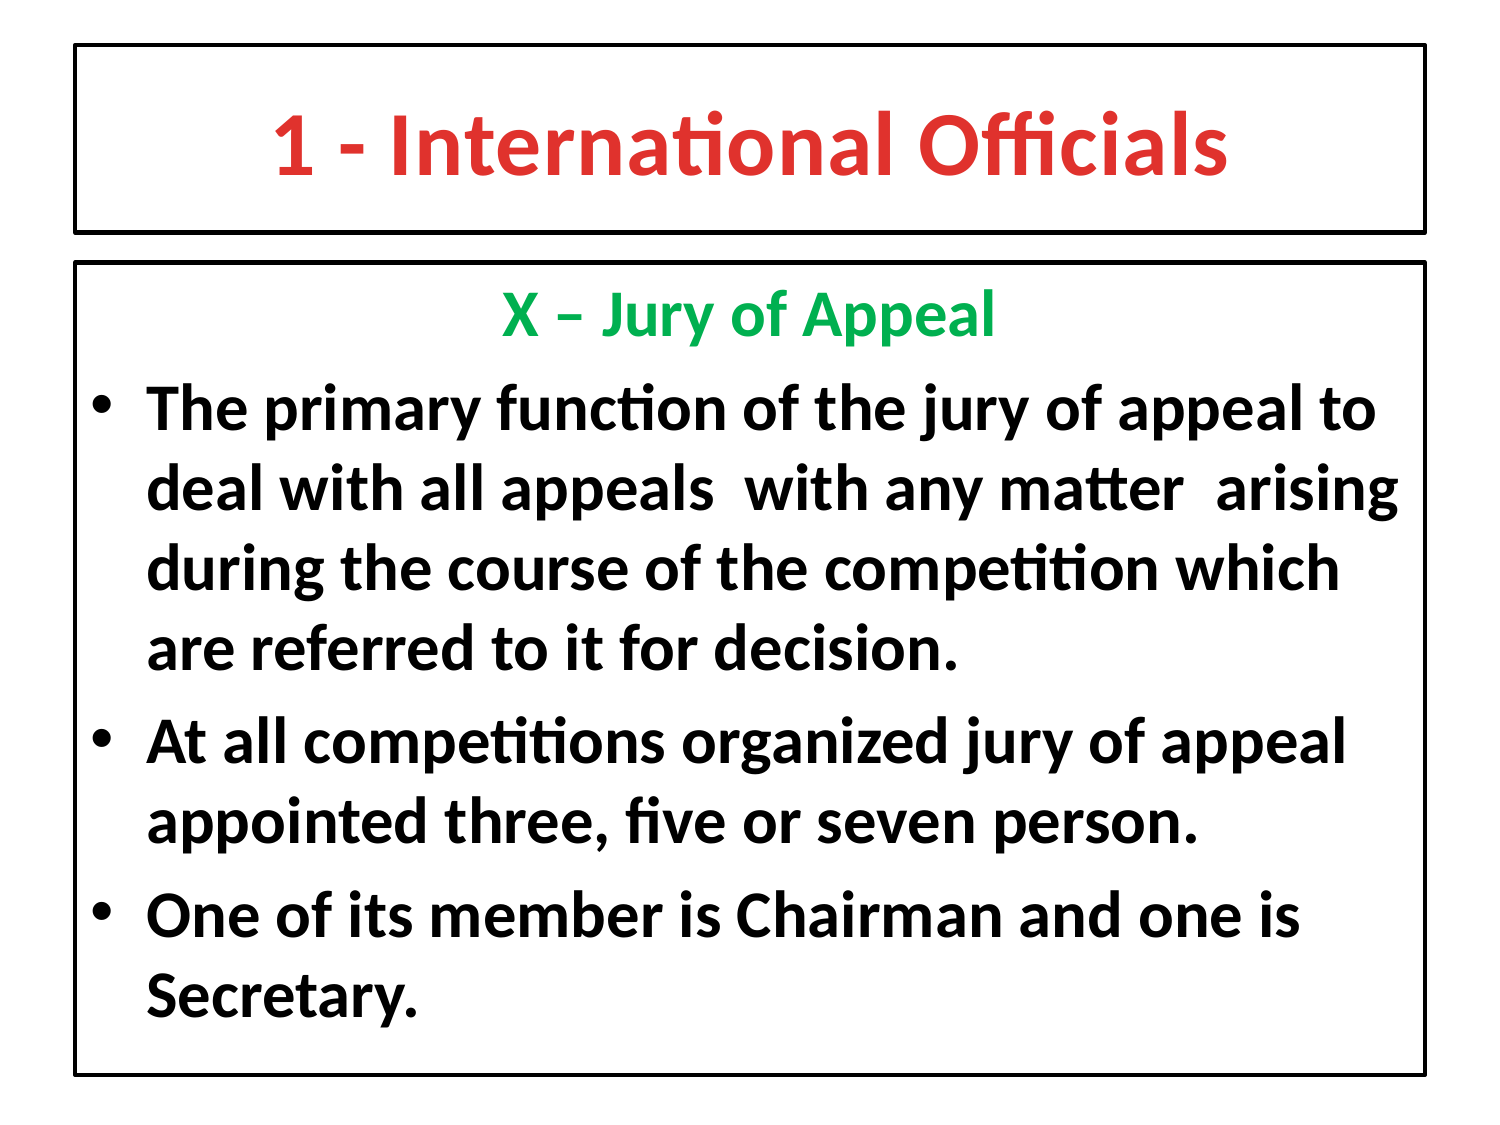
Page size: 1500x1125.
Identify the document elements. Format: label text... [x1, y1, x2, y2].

title 1 - International Officials [73, 43, 1427, 235]
list X – Jury of Appeal The primary function of the jury of appeal to deal with all appeals with any matter arising during the course of the competition which are referred to it for decision. At all competitions organized jury of appeal appointed three, five or seven person. One of its member is Chairman and one is Secretary. [73, 260, 1427, 1077]
